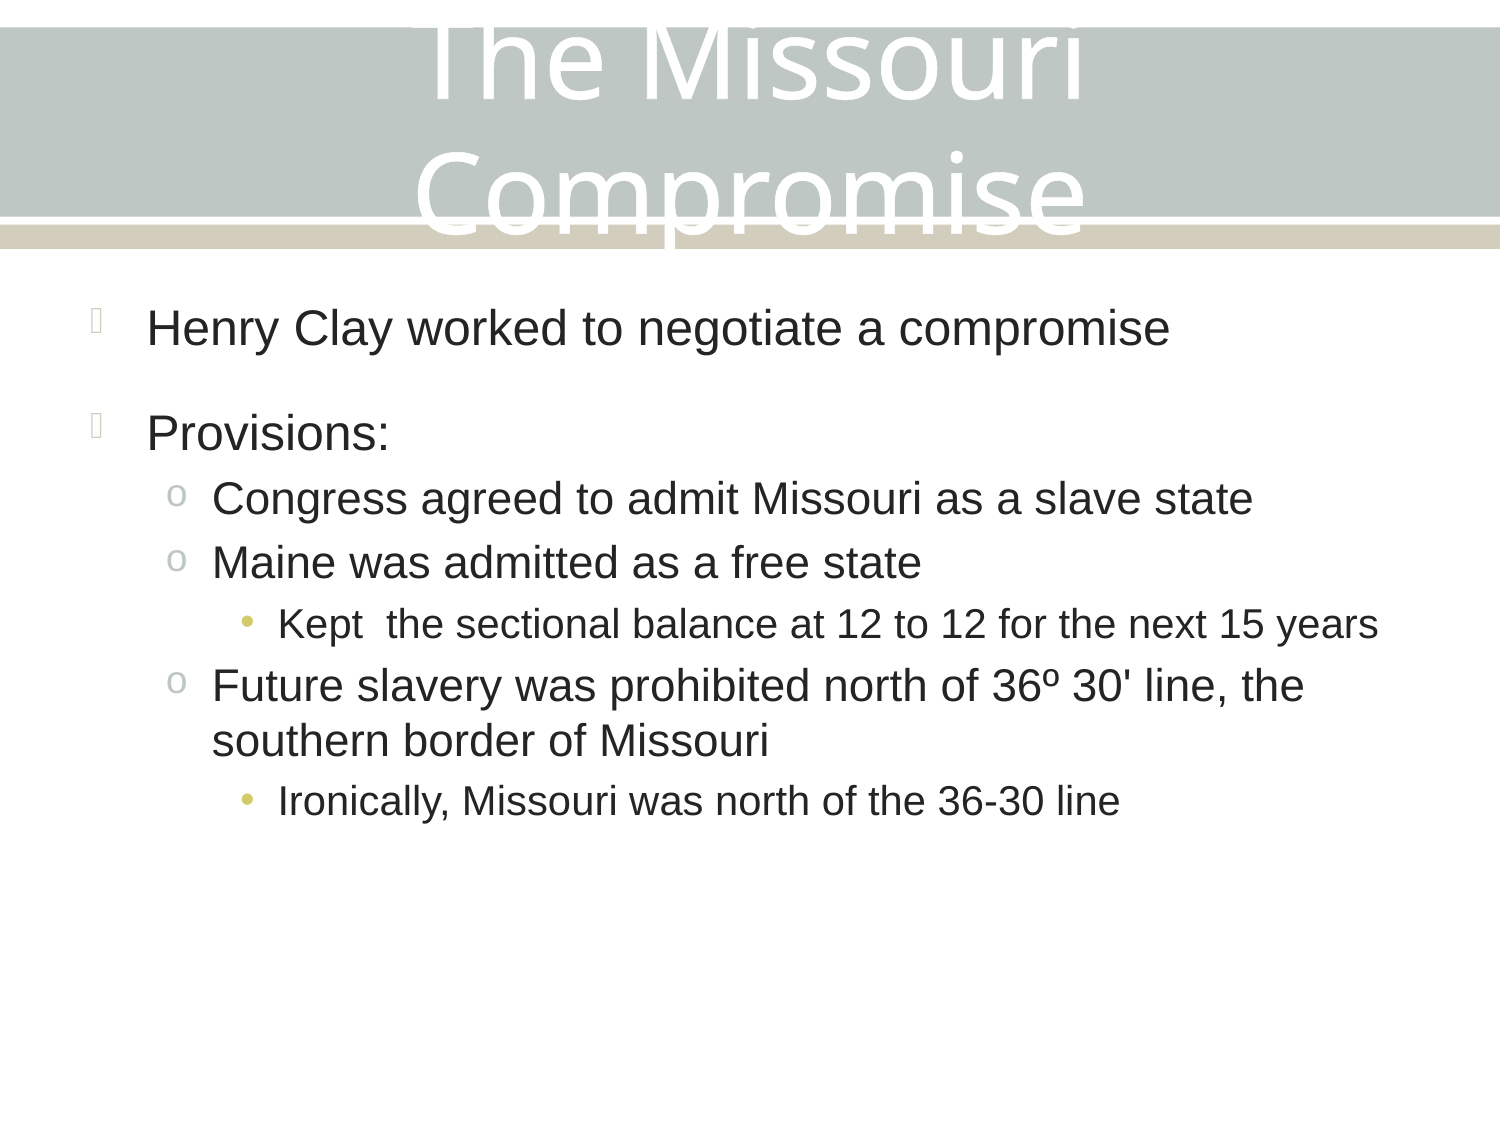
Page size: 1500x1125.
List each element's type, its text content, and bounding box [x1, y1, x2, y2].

list Henry Clay worked to negotiate a compromise Provisions: Congress agreed to admit Missouri as a slave state Maine was admitted as a free state Kept the sectional balance at 12 to 12 for the next 15 years Future slavery was prohibited north of 36º 30' line, the southern border of Missouri Ironically, Missouri was north of the 36-30 line [75, 287, 1425, 1063]
title The Missouri Compromise [75, 29, 1425, 213]
